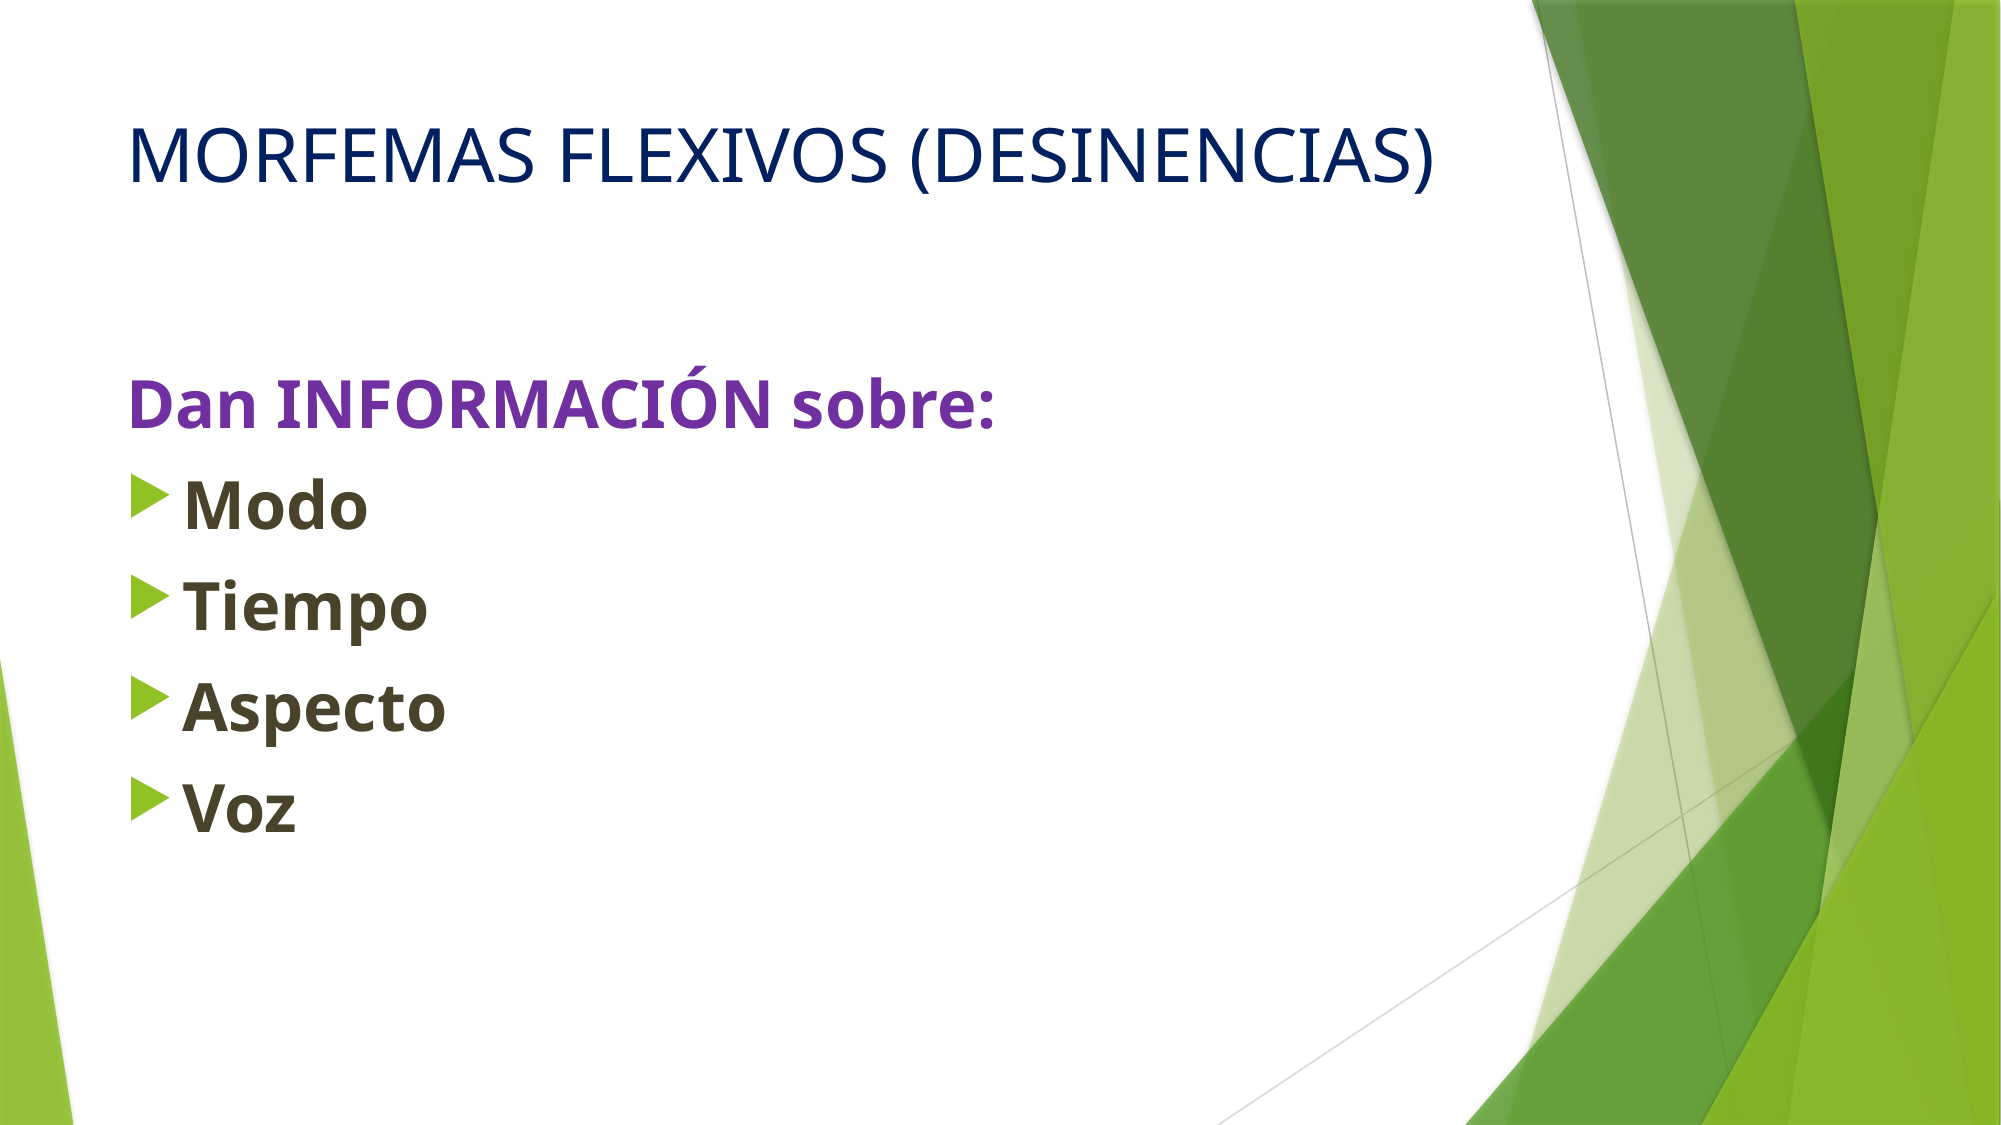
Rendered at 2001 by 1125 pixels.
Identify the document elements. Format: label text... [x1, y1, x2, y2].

title MORFEMAS FLEXIVOS (DESINENCIAS) [111, 99, 1522, 317]
list Dan INFORMACIÓN sobre: Modo Tiempo Aspecto Voz [111, 354, 1522, 992]
